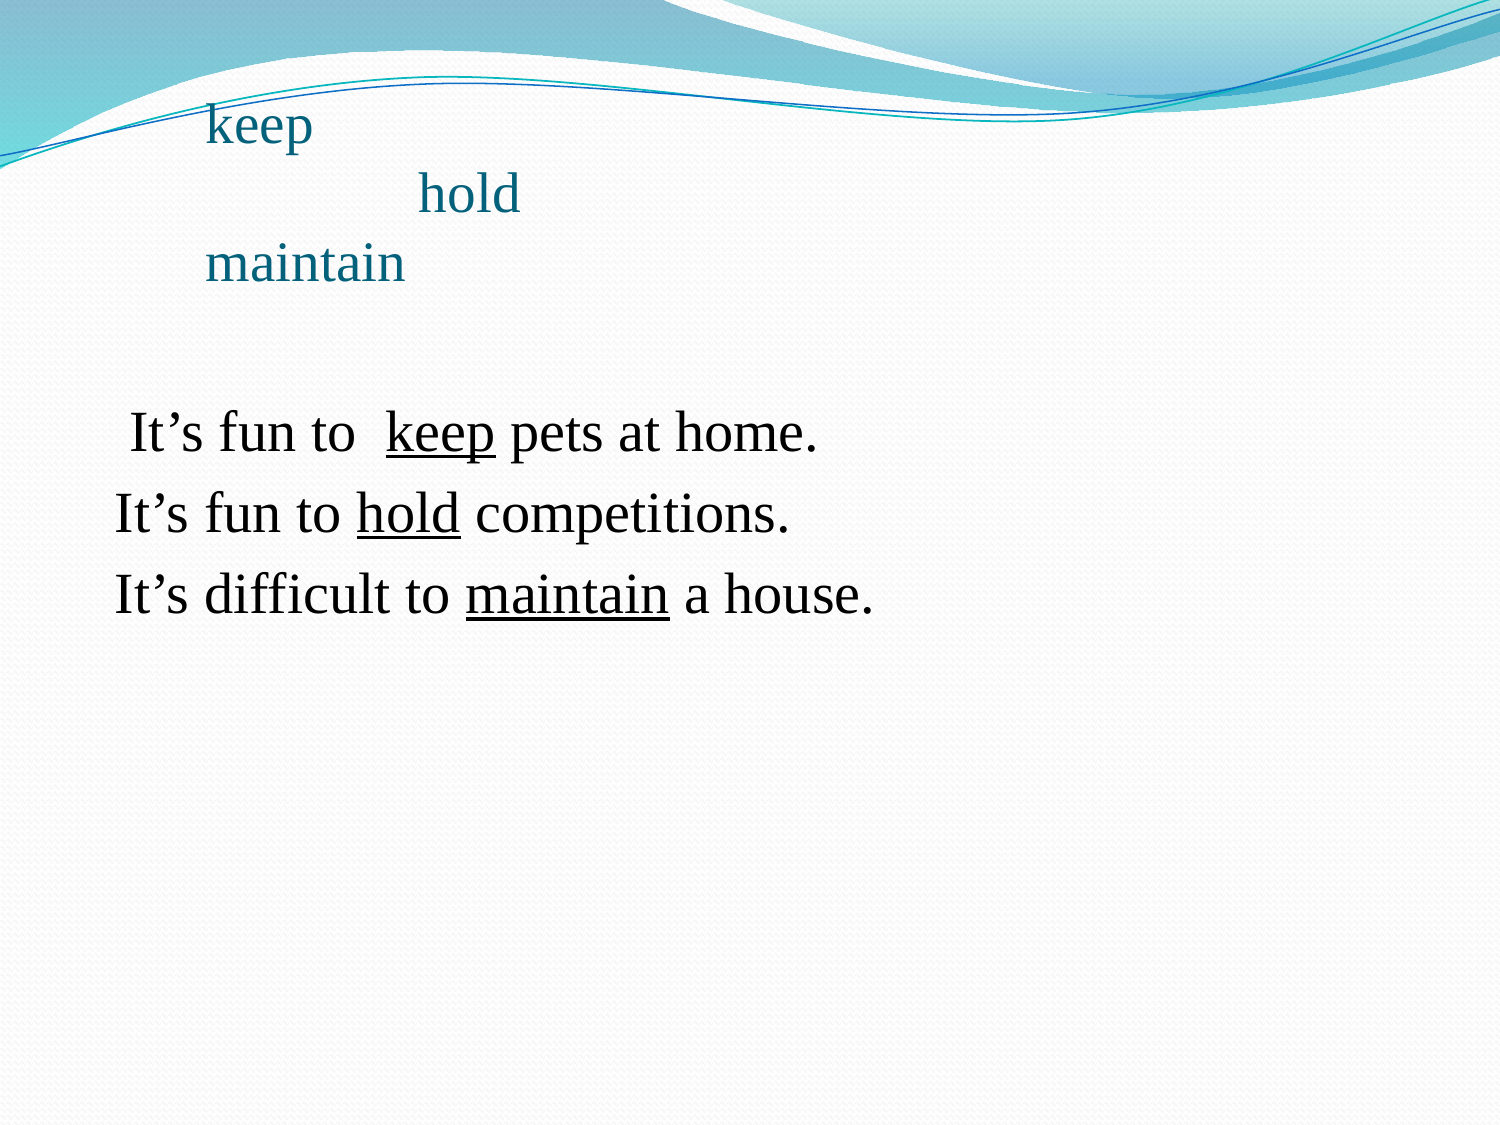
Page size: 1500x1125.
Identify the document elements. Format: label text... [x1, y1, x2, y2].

title keep hold maintain [76, 78, 1425, 362]
list It’s fun to keep pets at home. It’s fun to hold competitions. It’s difficult to maintain a house. [100, 385, 1425, 1038]
